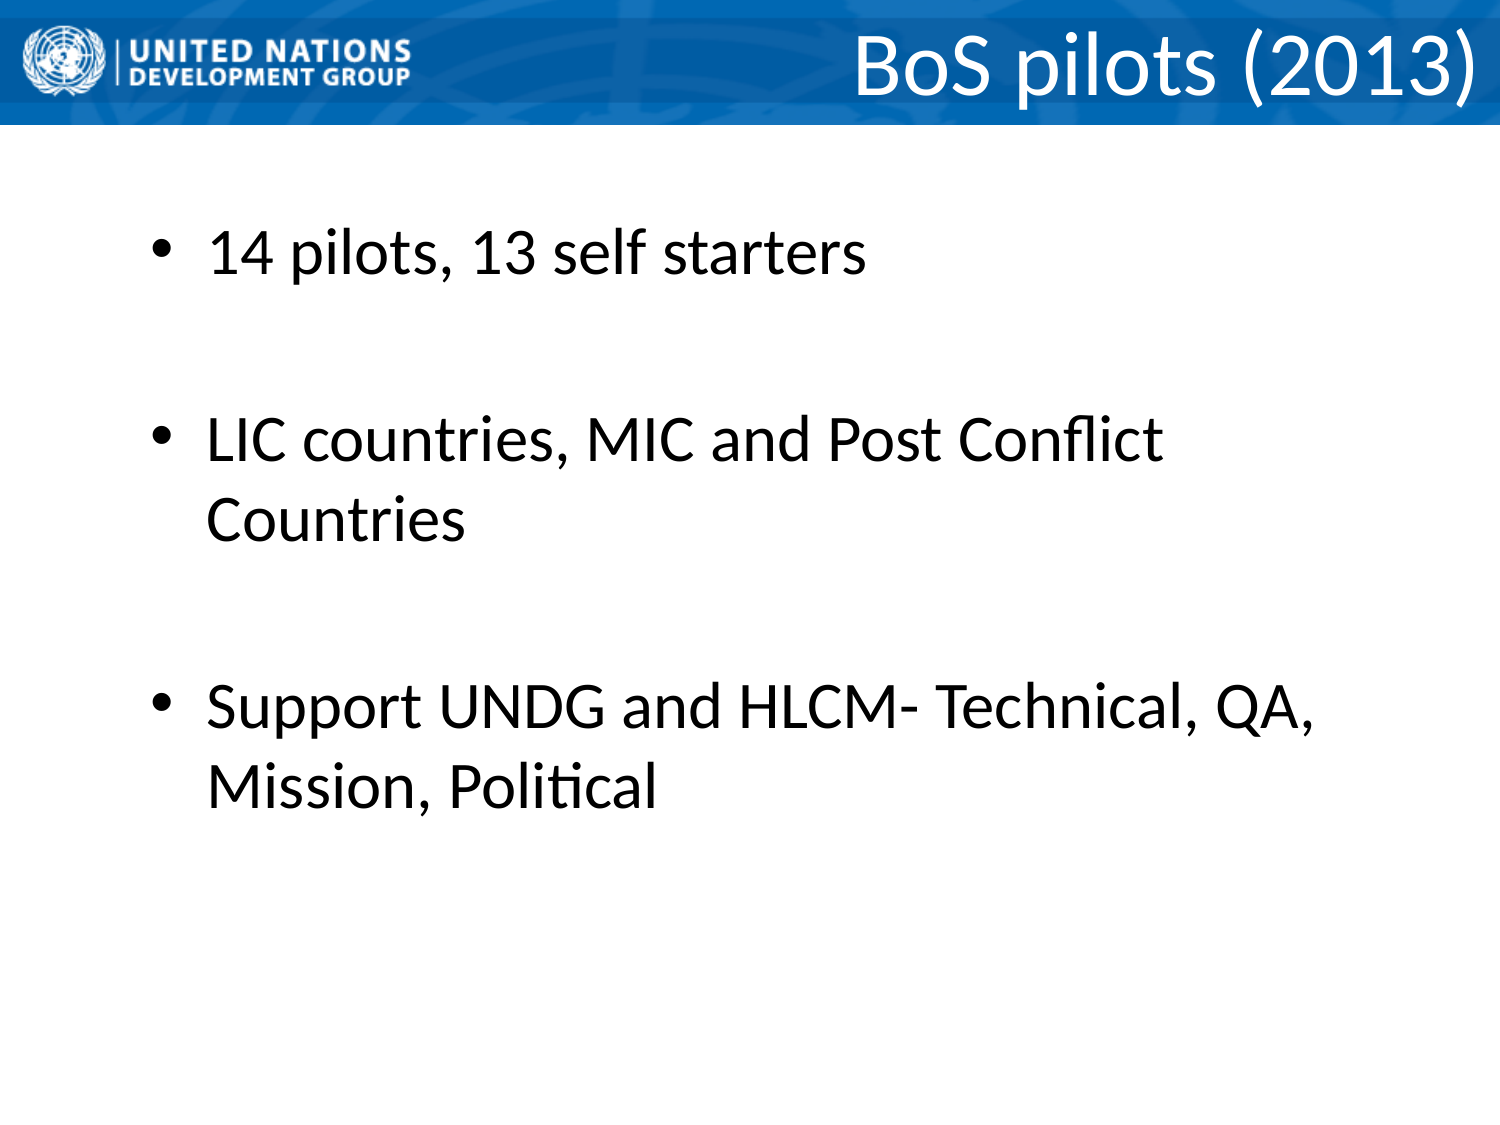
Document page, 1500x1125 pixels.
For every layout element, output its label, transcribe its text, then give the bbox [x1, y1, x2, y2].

picture [0, 0, 146, 125]
title BoS pilots (2013) [146, 0, 1497, 162]
list 14 pilots, 13 self starters LIC countries, MIC and Post Conflict Countries Support UNDG and HLCM- Technical, QA, Mission, Political [135, 200, 1351, 988]
